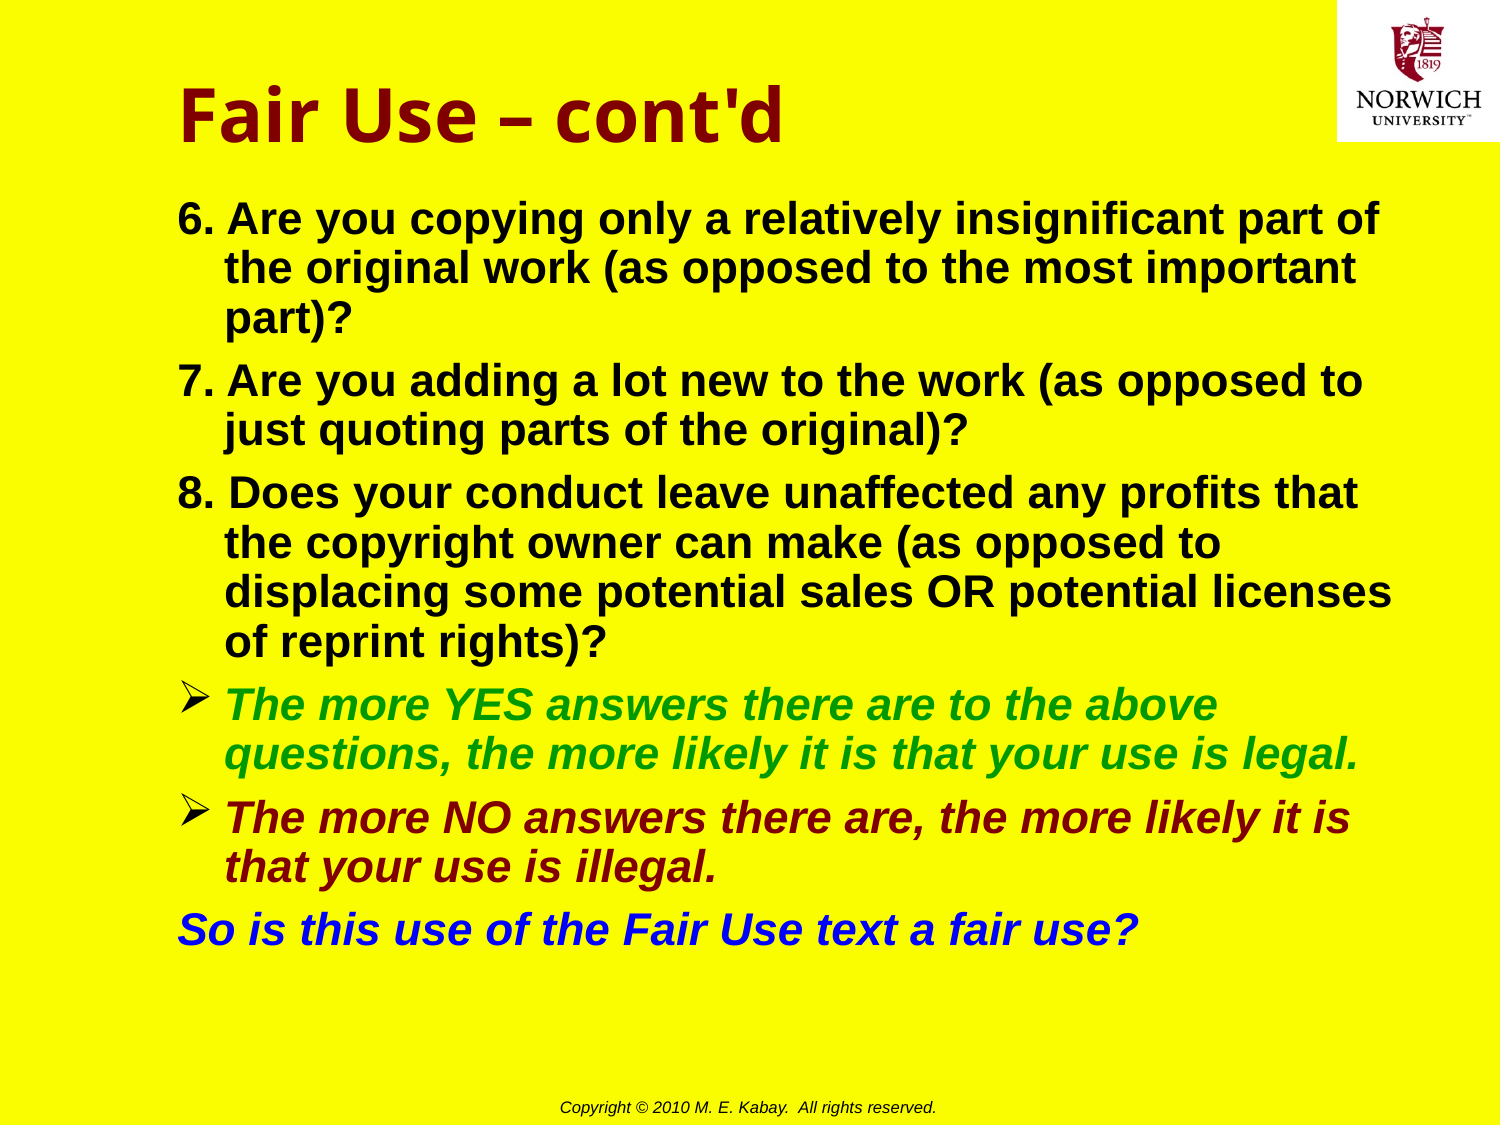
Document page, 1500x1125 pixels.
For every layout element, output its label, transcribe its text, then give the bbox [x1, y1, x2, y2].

title Fair Use – cont'd [161, 24, 1339, 186]
list 6. Are you copying only a relatively insignificant part of the original work (as opposed to the most important part)? 7. Are you adding a lot new to the work (as opposed to just quoting parts of the original)? 8. Does your conduct leave unaffected any profits that the copyright owner can make (as opposed to displacing some potential sales OR potential licenses of reprint rights)? The more YES answers there are to the above questions, the more likely it is that your use is legal. The more NO answers there are, the more likely it is that your use is illegal. So is this use of the Fair Use text a fair use? [161, 186, 1414, 1038]
picture [1337, 0, 1500, 142]
